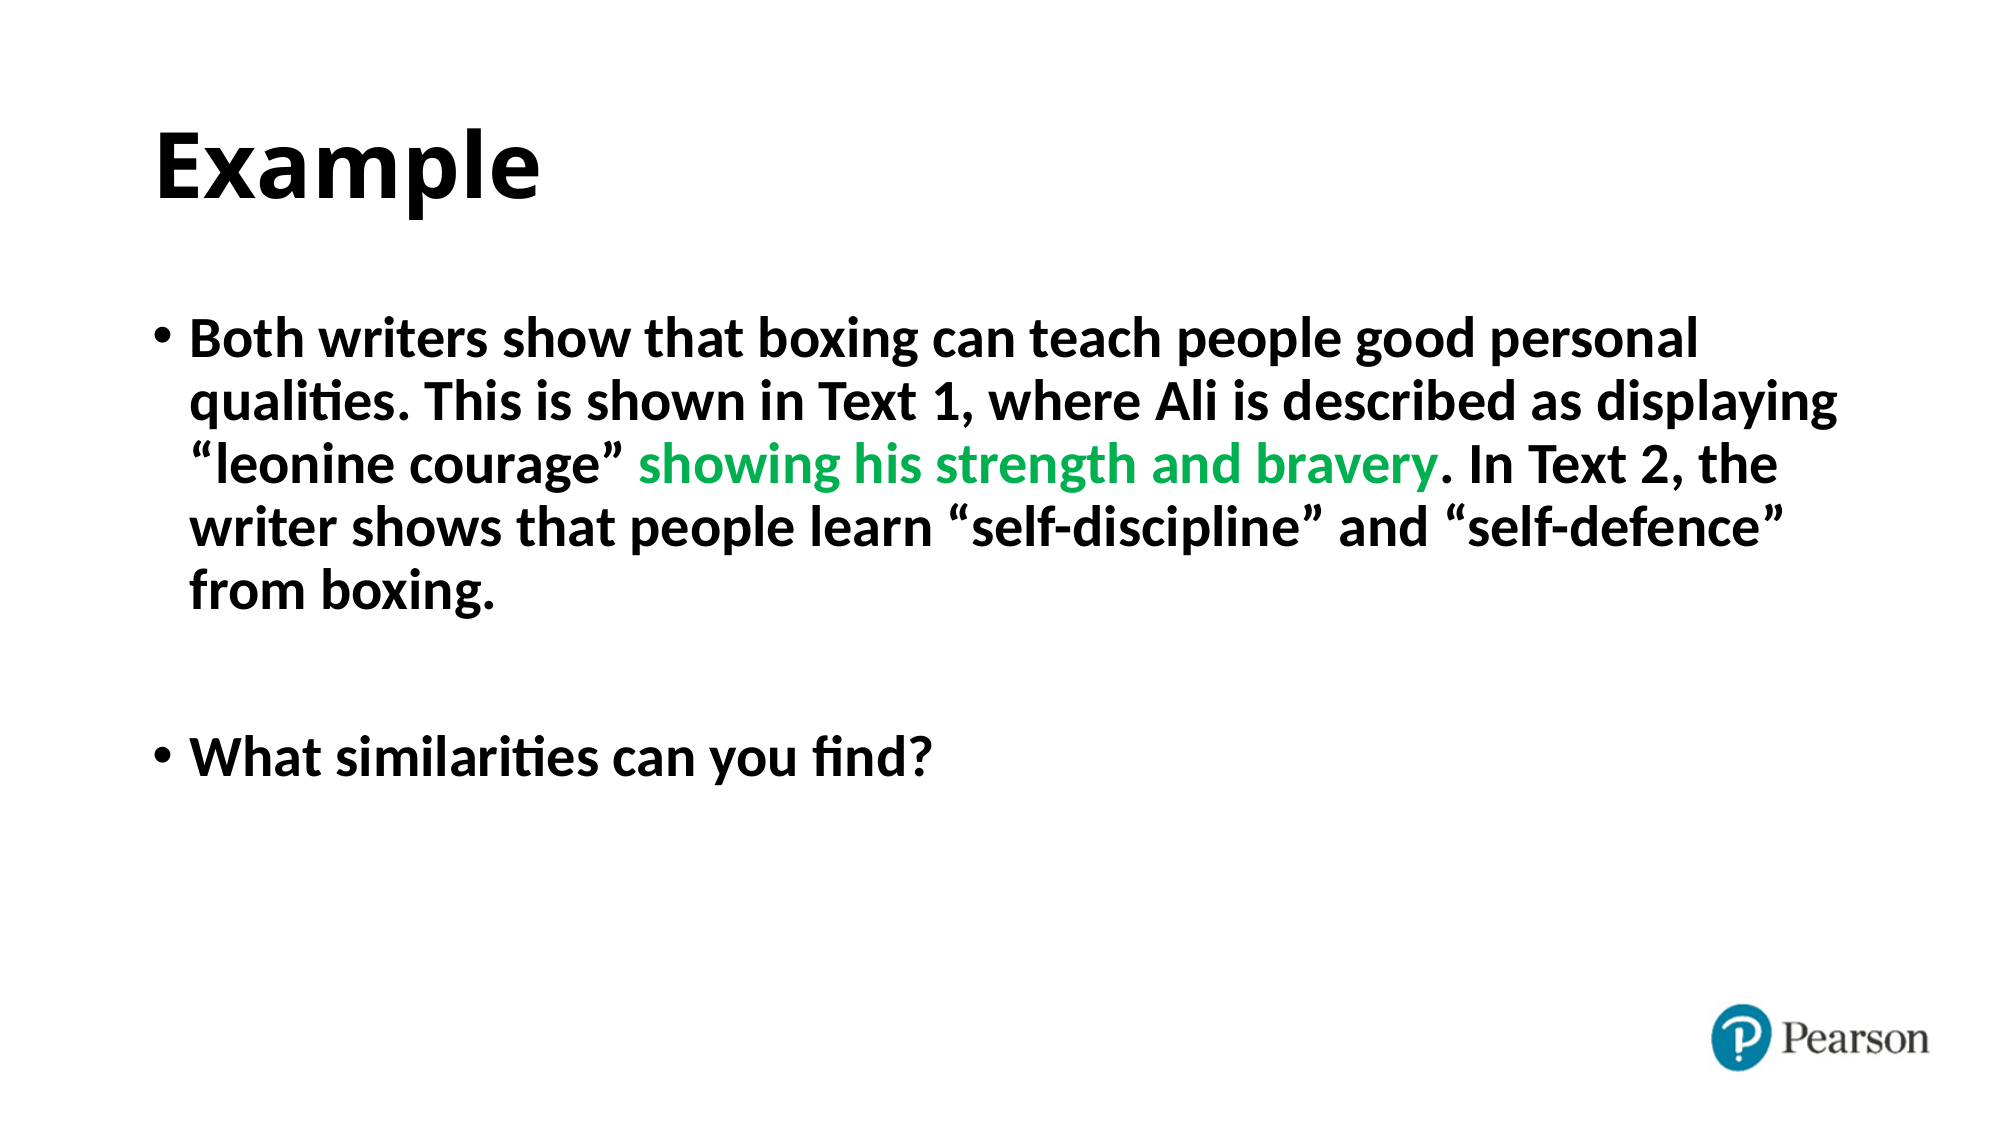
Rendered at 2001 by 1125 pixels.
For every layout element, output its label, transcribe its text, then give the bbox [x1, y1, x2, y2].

title Example [137, 59, 1863, 278]
picture [1701, 989, 1940, 1082]
list Both writers show that boxing can teach people good personal qualities. This is shown in Text 1, where Ali is described as displaying “leonine courage” showing his strength and bravery. In Text 2, the writer shows that people learn “self-discipline” and “self-defence” from boxing. What similarities can you find? [137, 299, 1863, 1014]
